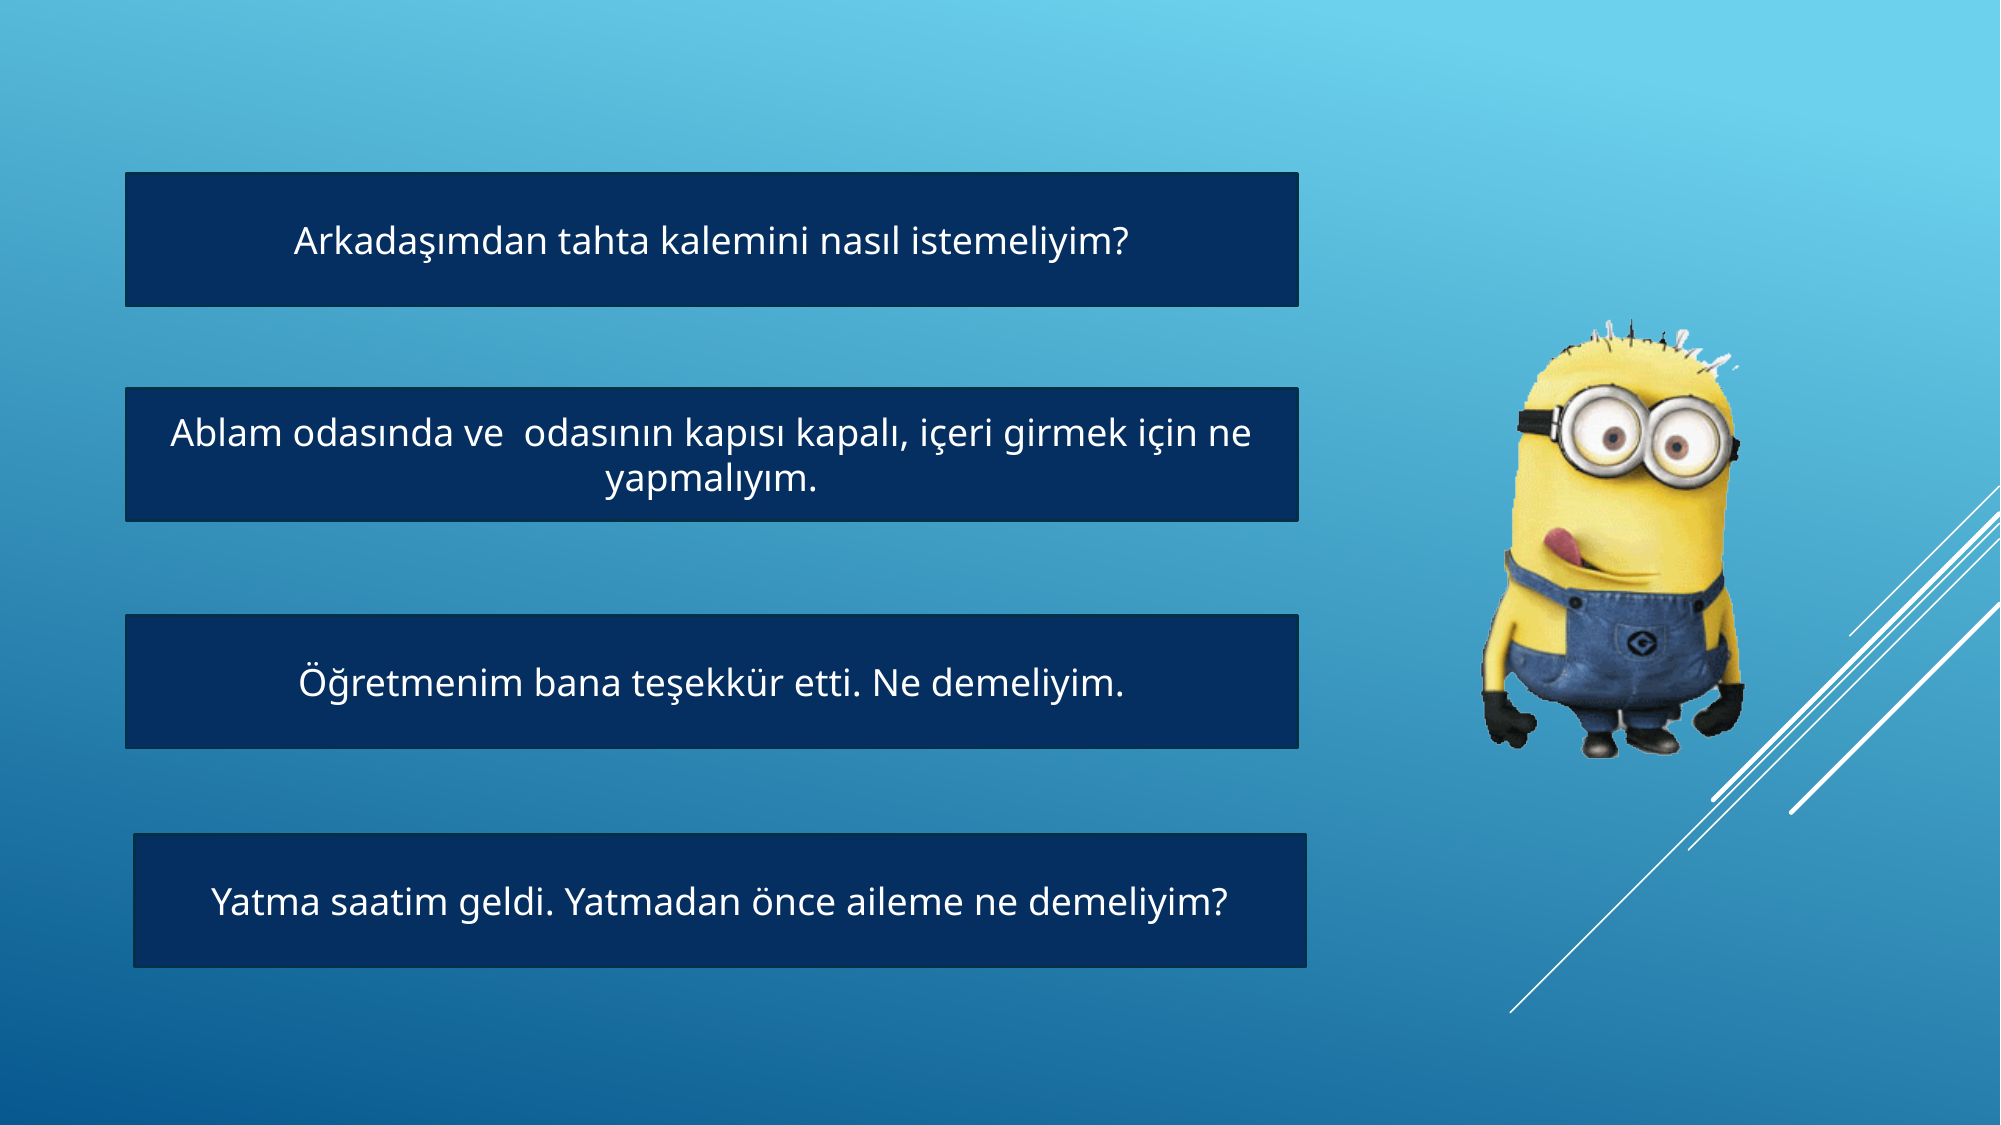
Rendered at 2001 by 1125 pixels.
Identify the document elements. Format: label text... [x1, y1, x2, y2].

text_box Arkadaşımdan tahta kalemini nasıl istemeliyim? [125, 172, 1299, 307]
text_box Öğretmenim bana teşekkür etti. Ne demeliyim. [125, 614, 1299, 749]
text_box Ablam odasında ve odasının kapısı kapalı, içeri girmek için ne yapmalıyım. [125, 387, 1299, 522]
text_box Yatma saatim geldi. Yatmadan önce aileme ne demeliyim? [133, 833, 1307, 968]
picture [1313, 214, 1948, 902]
